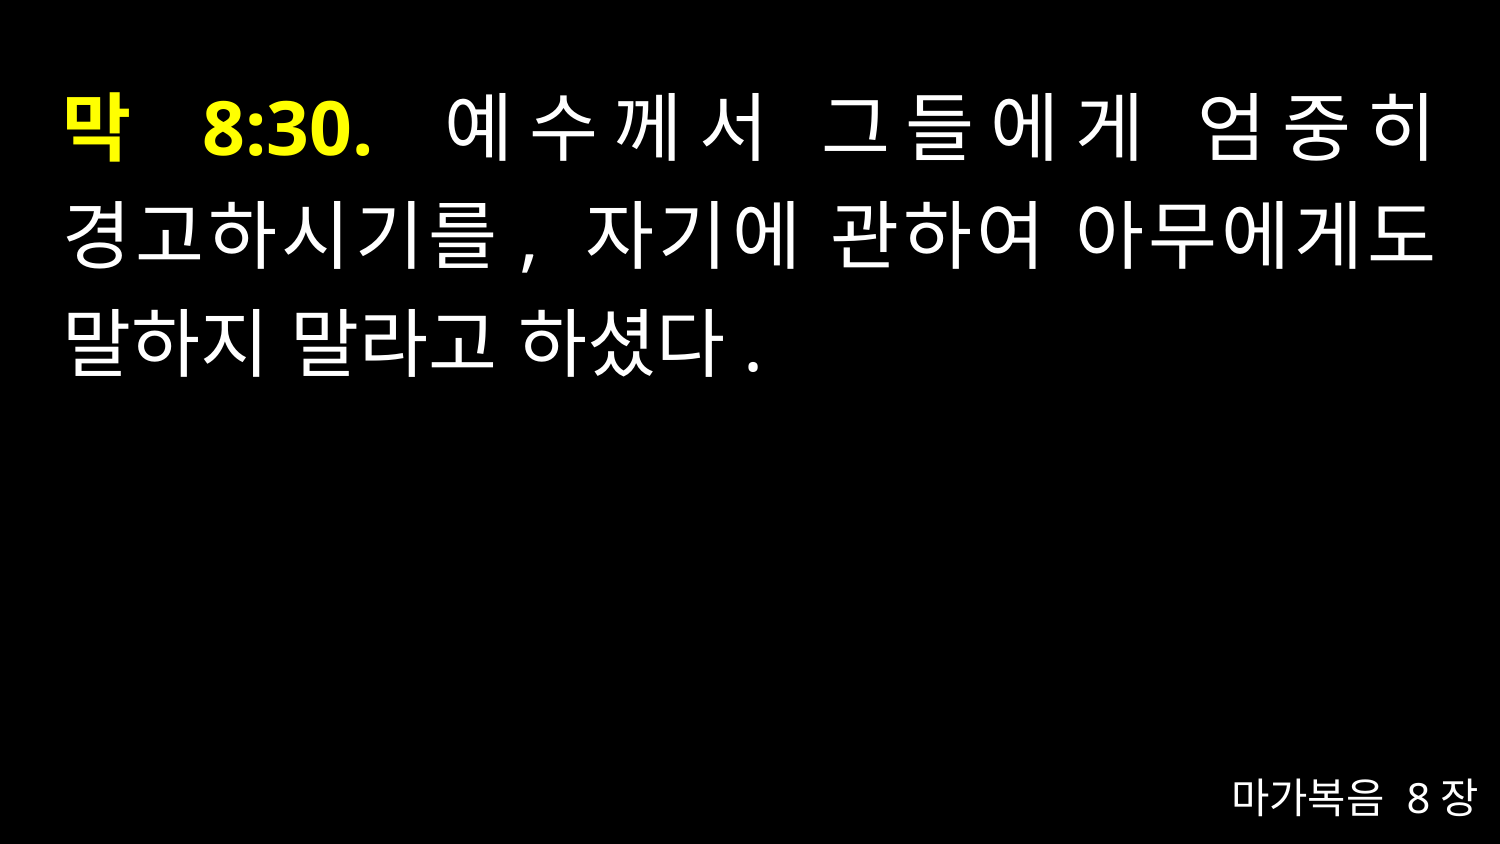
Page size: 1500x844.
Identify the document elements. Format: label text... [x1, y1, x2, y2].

subtitle 마가복음 8장 [916, 770, 1500, 844]
title 막 8:30. 예수께서 그들에게 엄중히 경고하시기를, 자기에 관하여 아무에게도 말하지 말라고 하셨다. [0, 0, 1500, 844]
